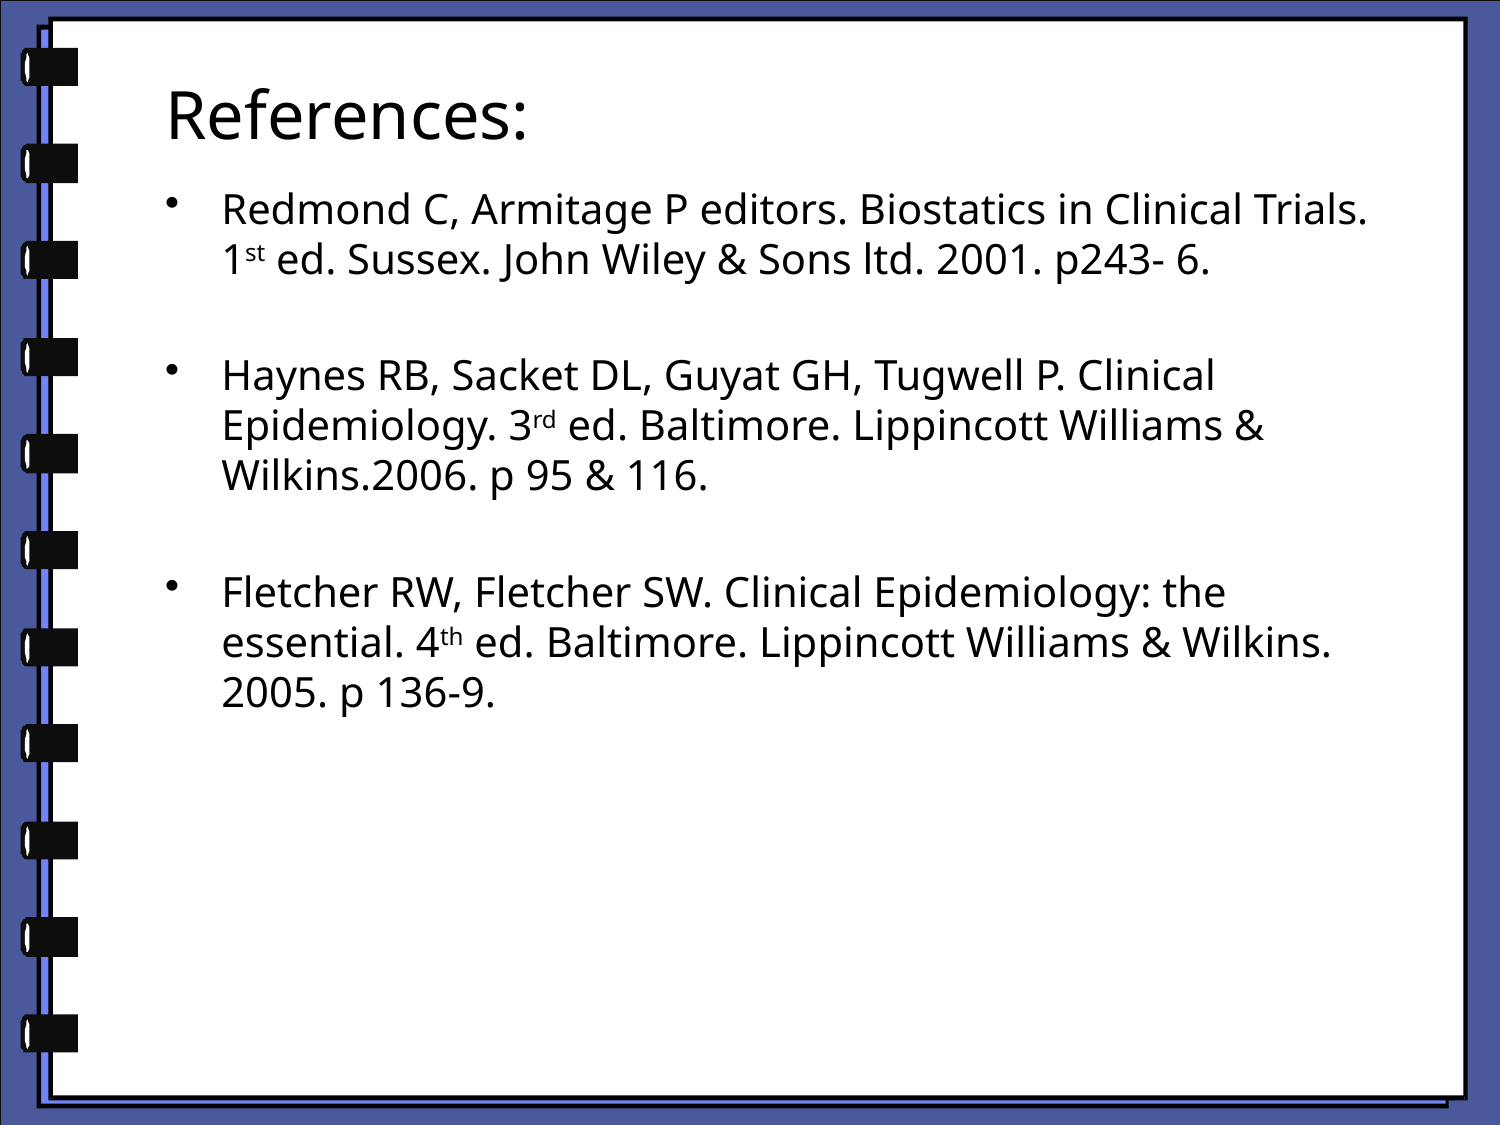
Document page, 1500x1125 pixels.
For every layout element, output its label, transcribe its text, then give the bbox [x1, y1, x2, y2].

list Redmond C, Armitage P editors. Biostatics in Clinical Trials. 1st ed. Sussex. John Wiley & Sons ltd. 2001. p243- 6. Haynes RB, Sacket DL, Guyat GH, Tugwell P. Clinical Epidemiology. 3rd ed. Baltimore. Lippincott Williams & Wilkins.2006. p 95 & 116. Fletcher RW, Fletcher SW. Clinical Epidemiology: the essential. 4th ed. Baltimore. Lippincott Williams & Wilkins. 2005. p 136-9. [149, 174, 1413, 1063]
title References: [149, 62, 1413, 163]
